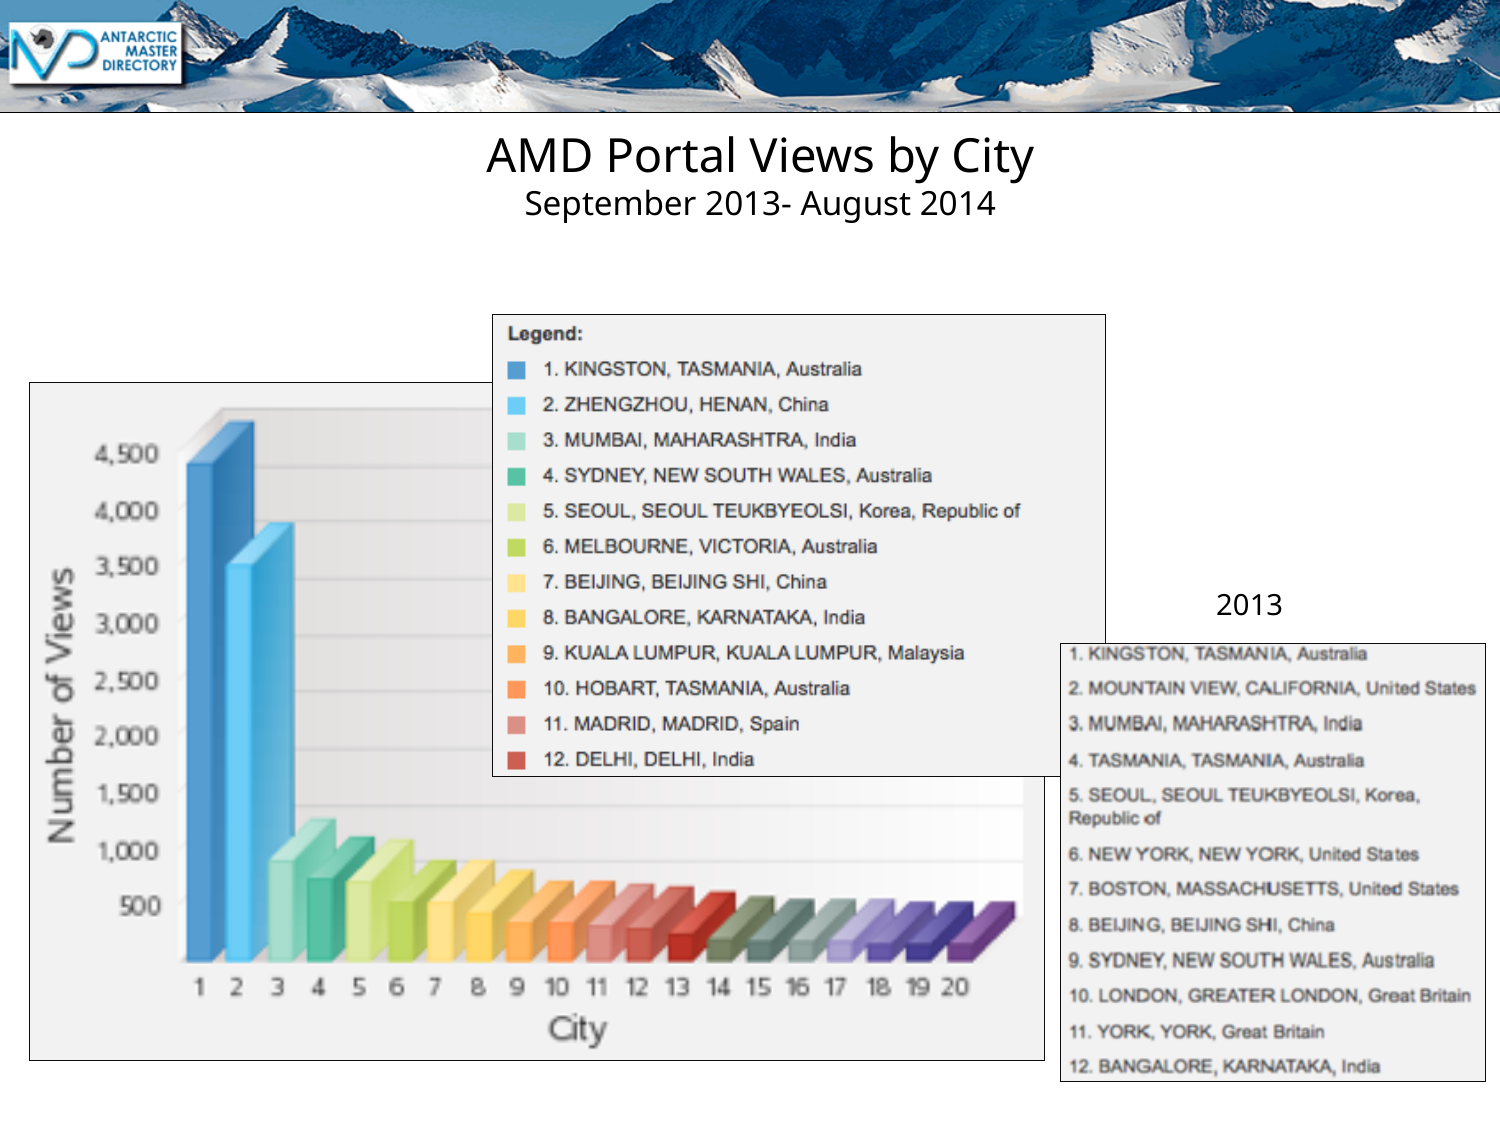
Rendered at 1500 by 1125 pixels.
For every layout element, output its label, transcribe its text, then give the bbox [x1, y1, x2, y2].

text_box AMD Portal Views by City September 2013- August 2014 [335, 85, 1186, 262]
picture [28, 314, 1486, 1082]
picture [0, 0, 1500, 112]
text_box 2013 [1201, 579, 1299, 629]
